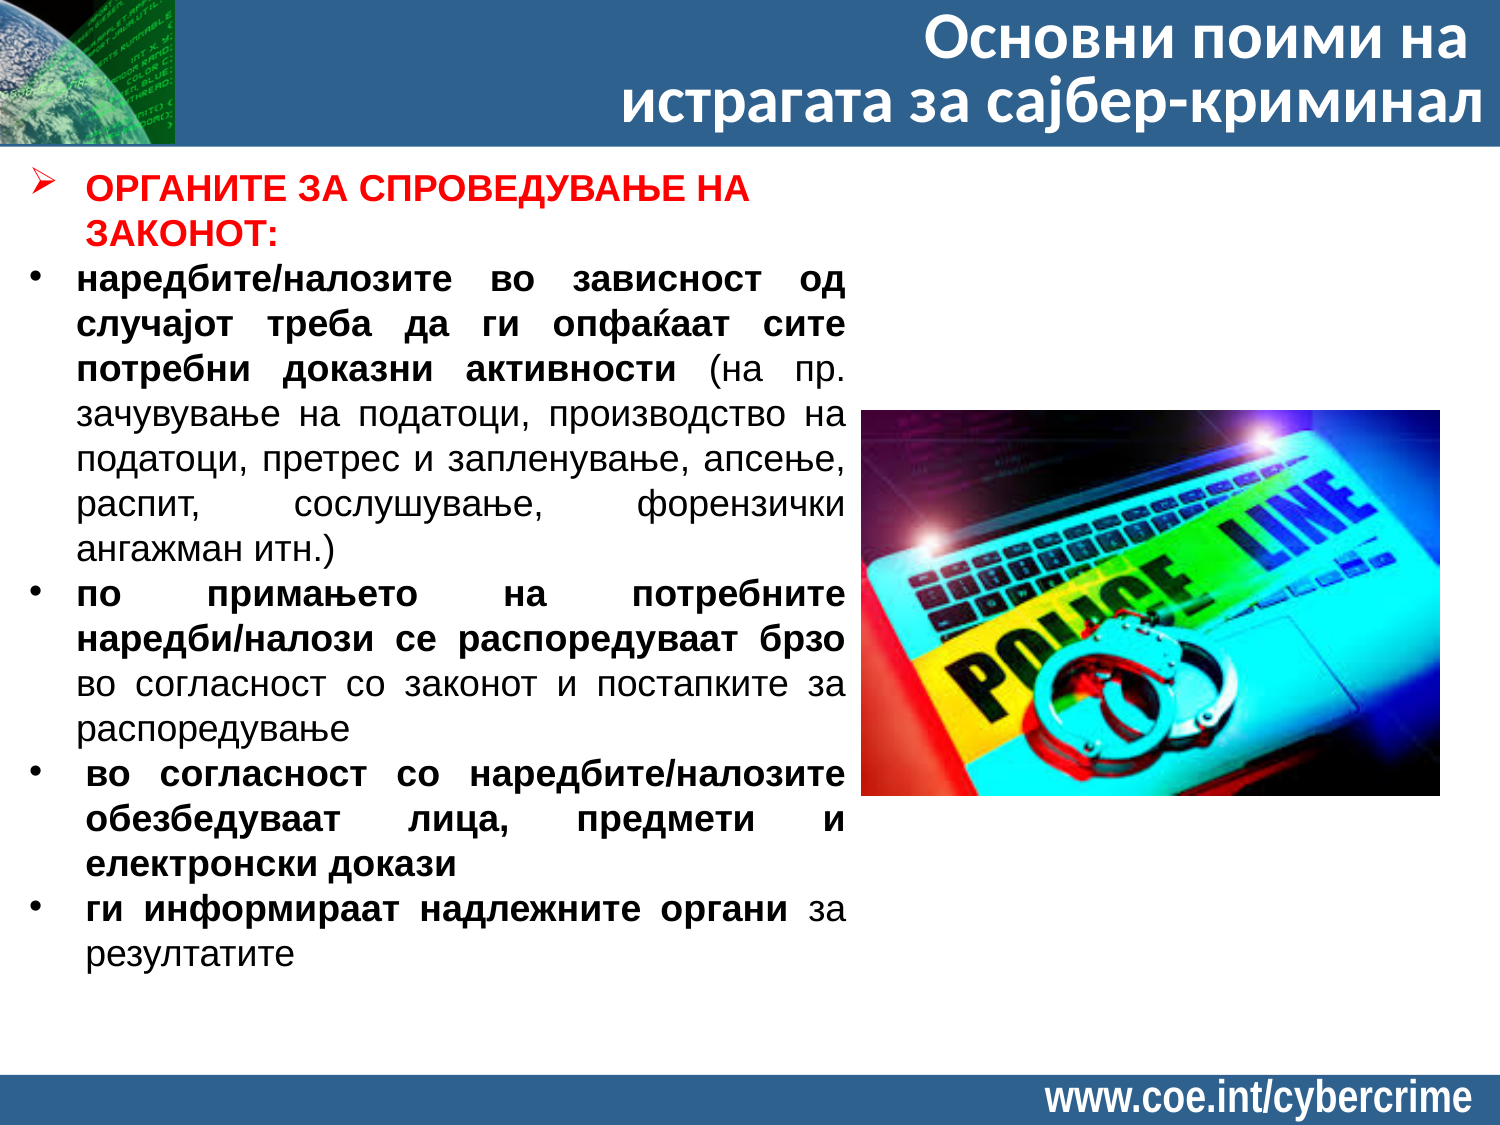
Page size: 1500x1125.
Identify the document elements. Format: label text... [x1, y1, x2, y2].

text_box [0, 1073, 1030, 1125]
picture [860, 410, 1441, 796]
text_box Основни поими на истрагата за сајбер-криминал [177, 0, 1500, 149]
text_box ОРГАНИТЕ ЗА СПРОВЕДУВАЊЕ НА ЗАКОНОТ: наредбите/налозите во зависност од случајот треба да ги опфаќаат сите потребни доказни активности (на пр. зачувување на податоци, производство на податоци, претрес и запленување, апсење, распит, сослушување, форензички ангажман итн.) по примањето на потребните наредби/налози се распоредуваат брзо во согласност со законот и постапките за распоредување во согласност со наредбите/налозите обезбедуваат лица, предмети и електронски докази ги информираат надлежните органи за резултатите [14, 156, 861, 981]
text_box www.coe.int/cybercrime [1030, 1059, 1500, 1125]
picture [0, 0, 175, 144]
